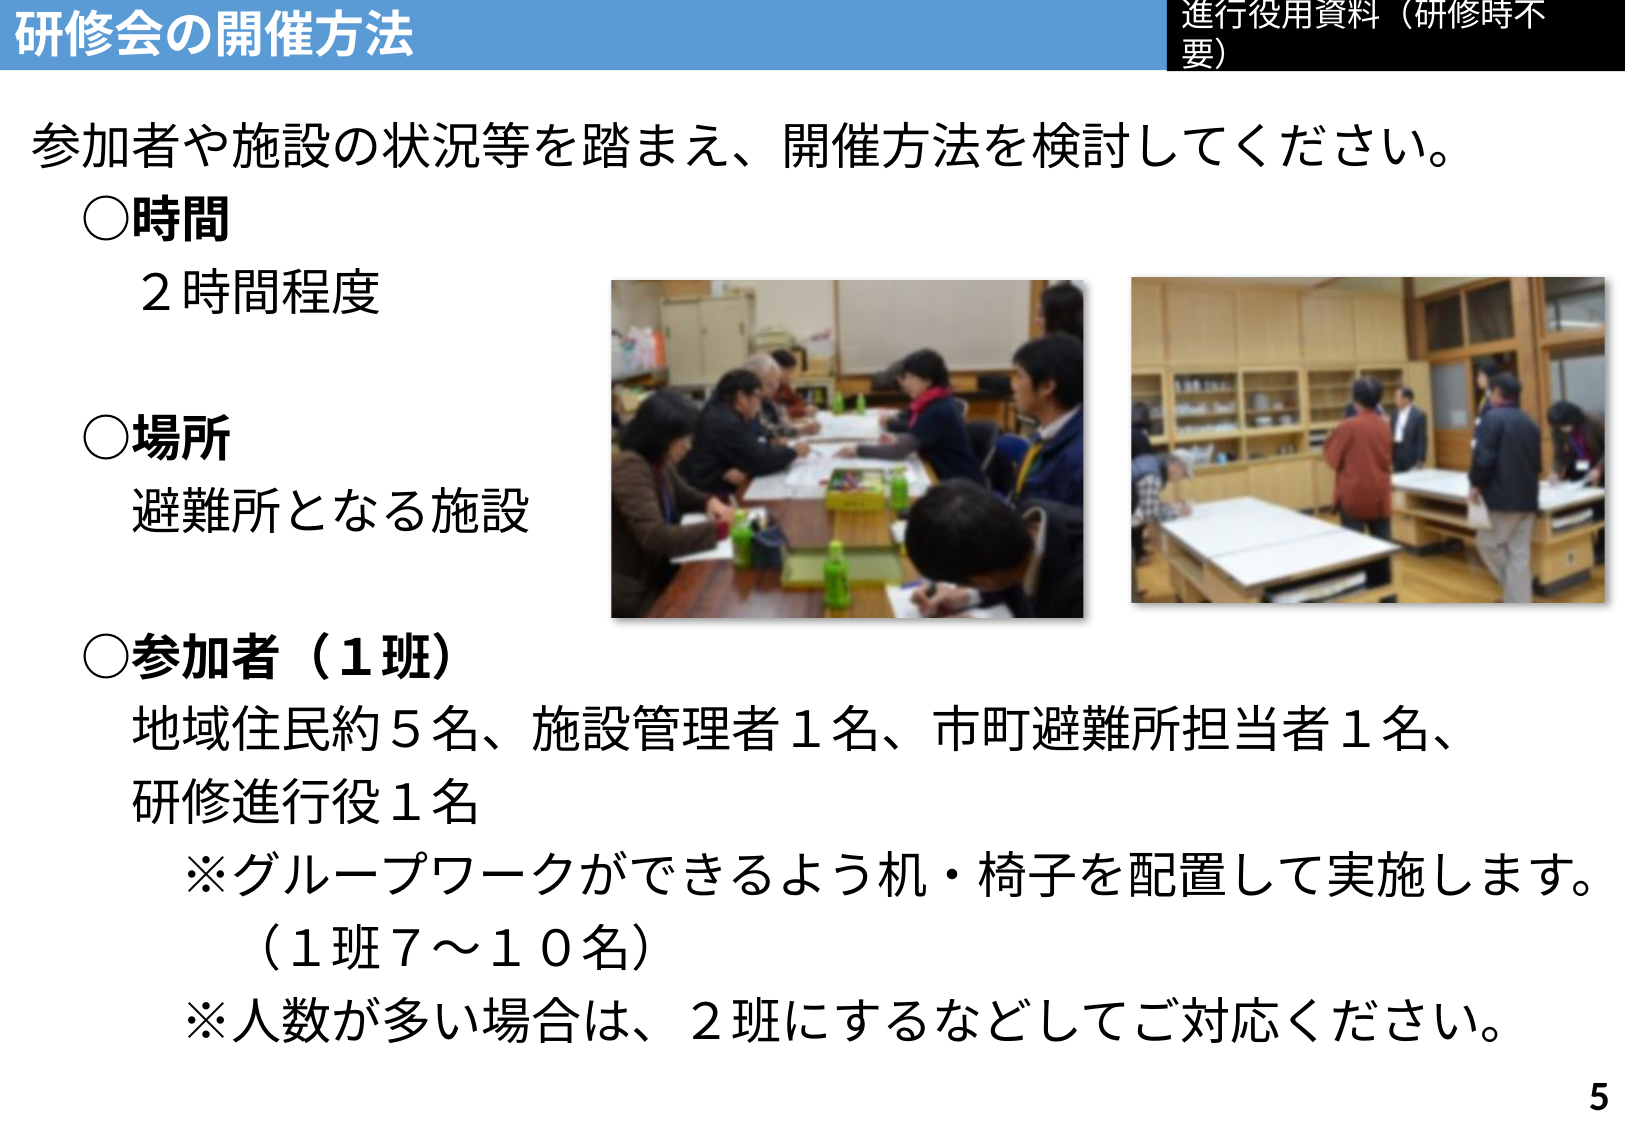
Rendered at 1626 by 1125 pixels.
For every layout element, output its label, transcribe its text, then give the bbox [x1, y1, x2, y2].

picture [1131, 277, 1605, 603]
text_box 進行役用資料（研修時不要） [1166, 0, 1625, 72]
picture [611, 280, 1084, 618]
text_box 参加者や施設の状況等を踏まえ、開催方法を検討してください。 ○時間 ２時間程度 ○場所 避難所となる施設 ○参加者（１班） 地域住民約５名、施設管理者１名、市町避難所担当者１名、 研修進行役１名 ※グループワークができるよう机・椅子を配置して実施します。 （１班７～１０名） ※人数が多い場合は、２班にするなどしてご対応ください。 [16, 94, 1625, 1057]
slide_number 4 [1259, 1064, 1625, 1125]
text_box 研修会の開催方法 [0, 0, 1166, 71]
